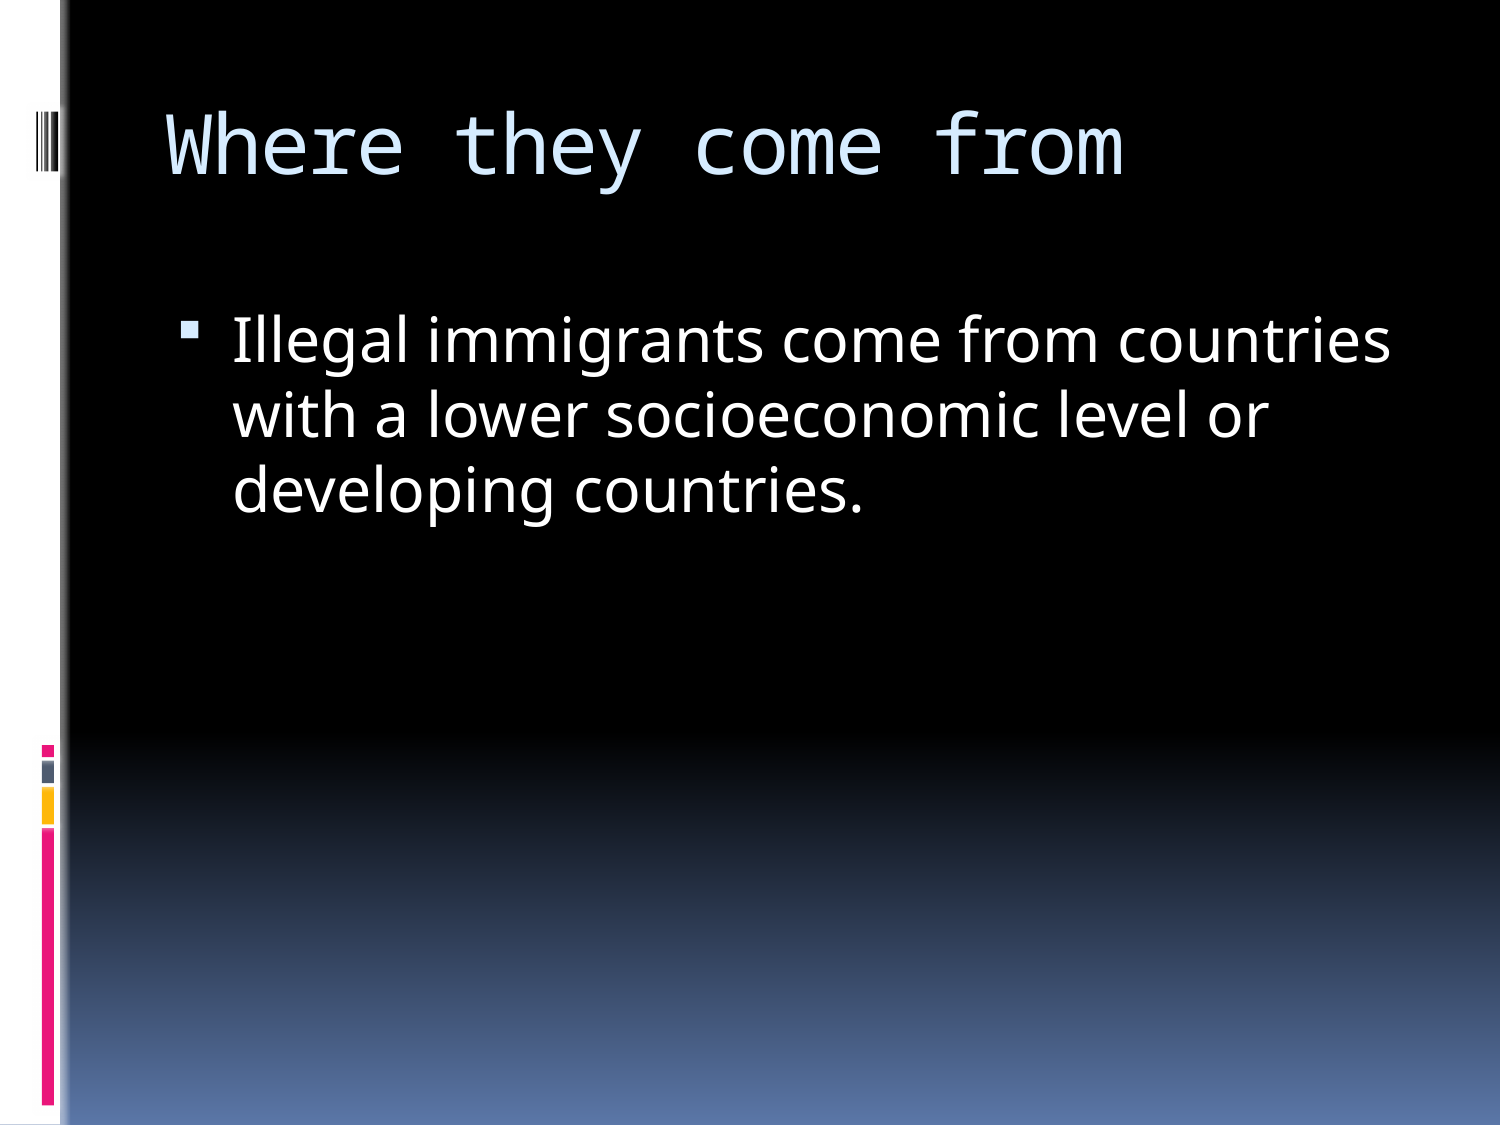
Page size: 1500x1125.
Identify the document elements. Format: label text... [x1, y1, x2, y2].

title Where they come from [150, 83, 1425, 234]
list Illegal immigrants come from countries with a lower socioeconomic level or developing countries. [150, 292, 1425, 1043]
